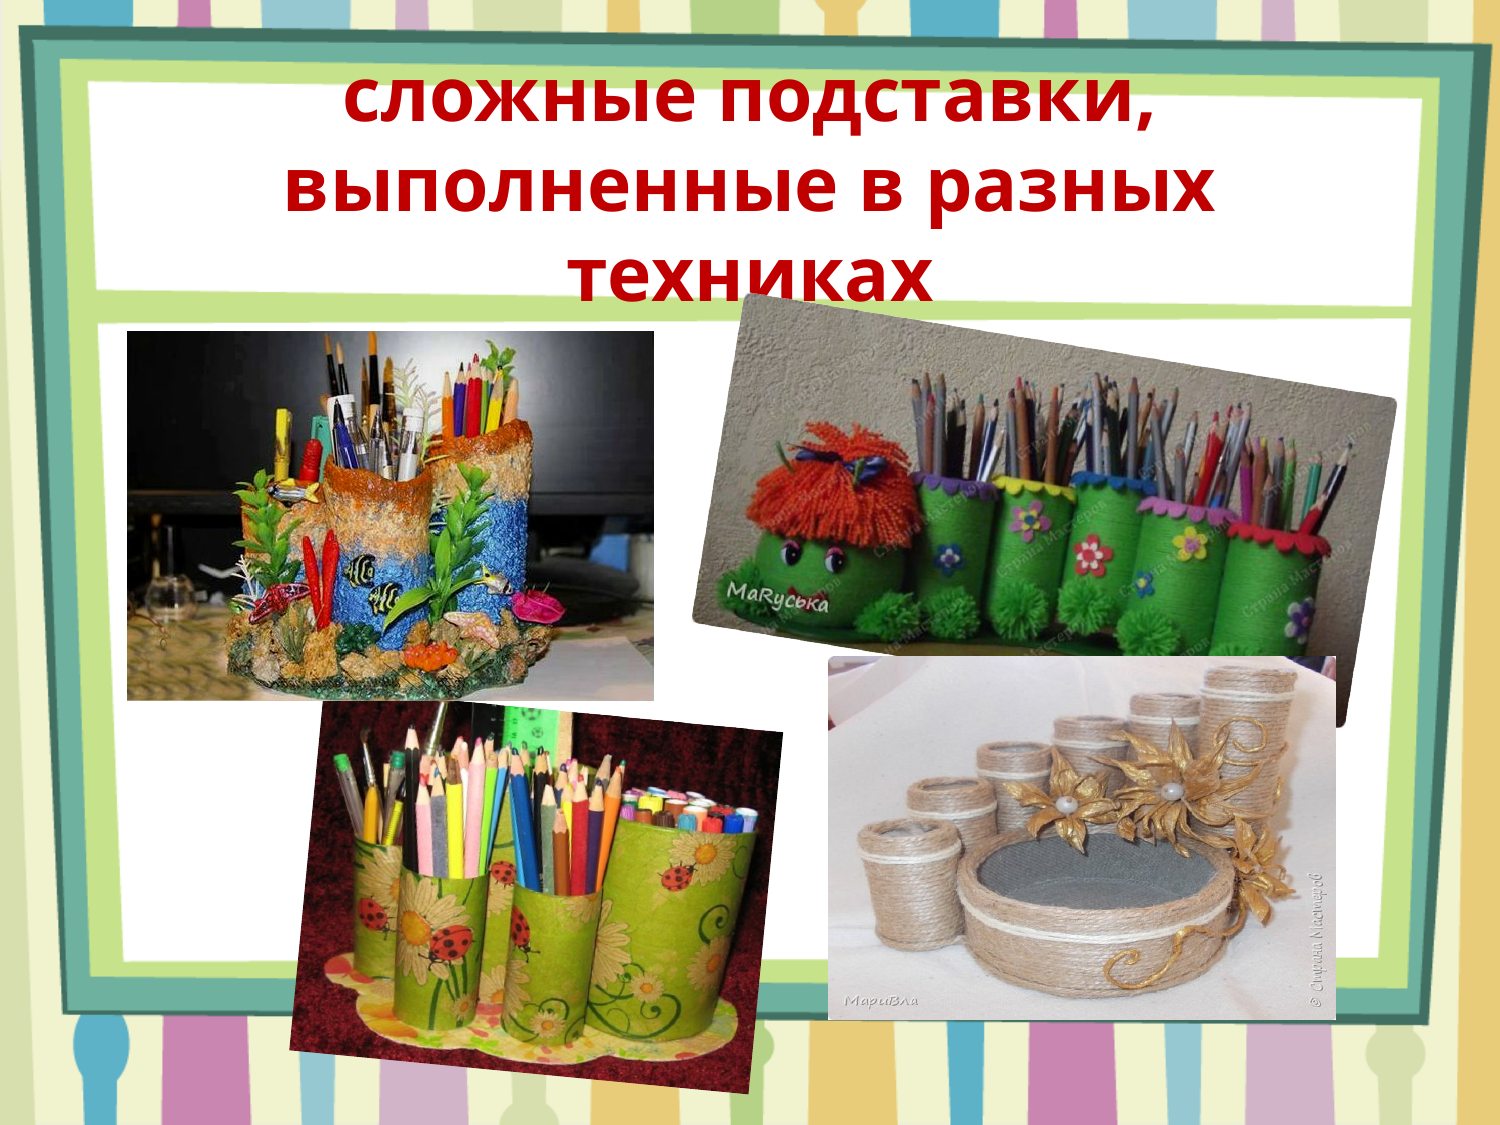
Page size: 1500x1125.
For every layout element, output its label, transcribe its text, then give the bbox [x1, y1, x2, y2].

picture [0, 0, 1500, 1125]
title сложные подставки, выполненные в разных техниках [74, 87, 1426, 276]
